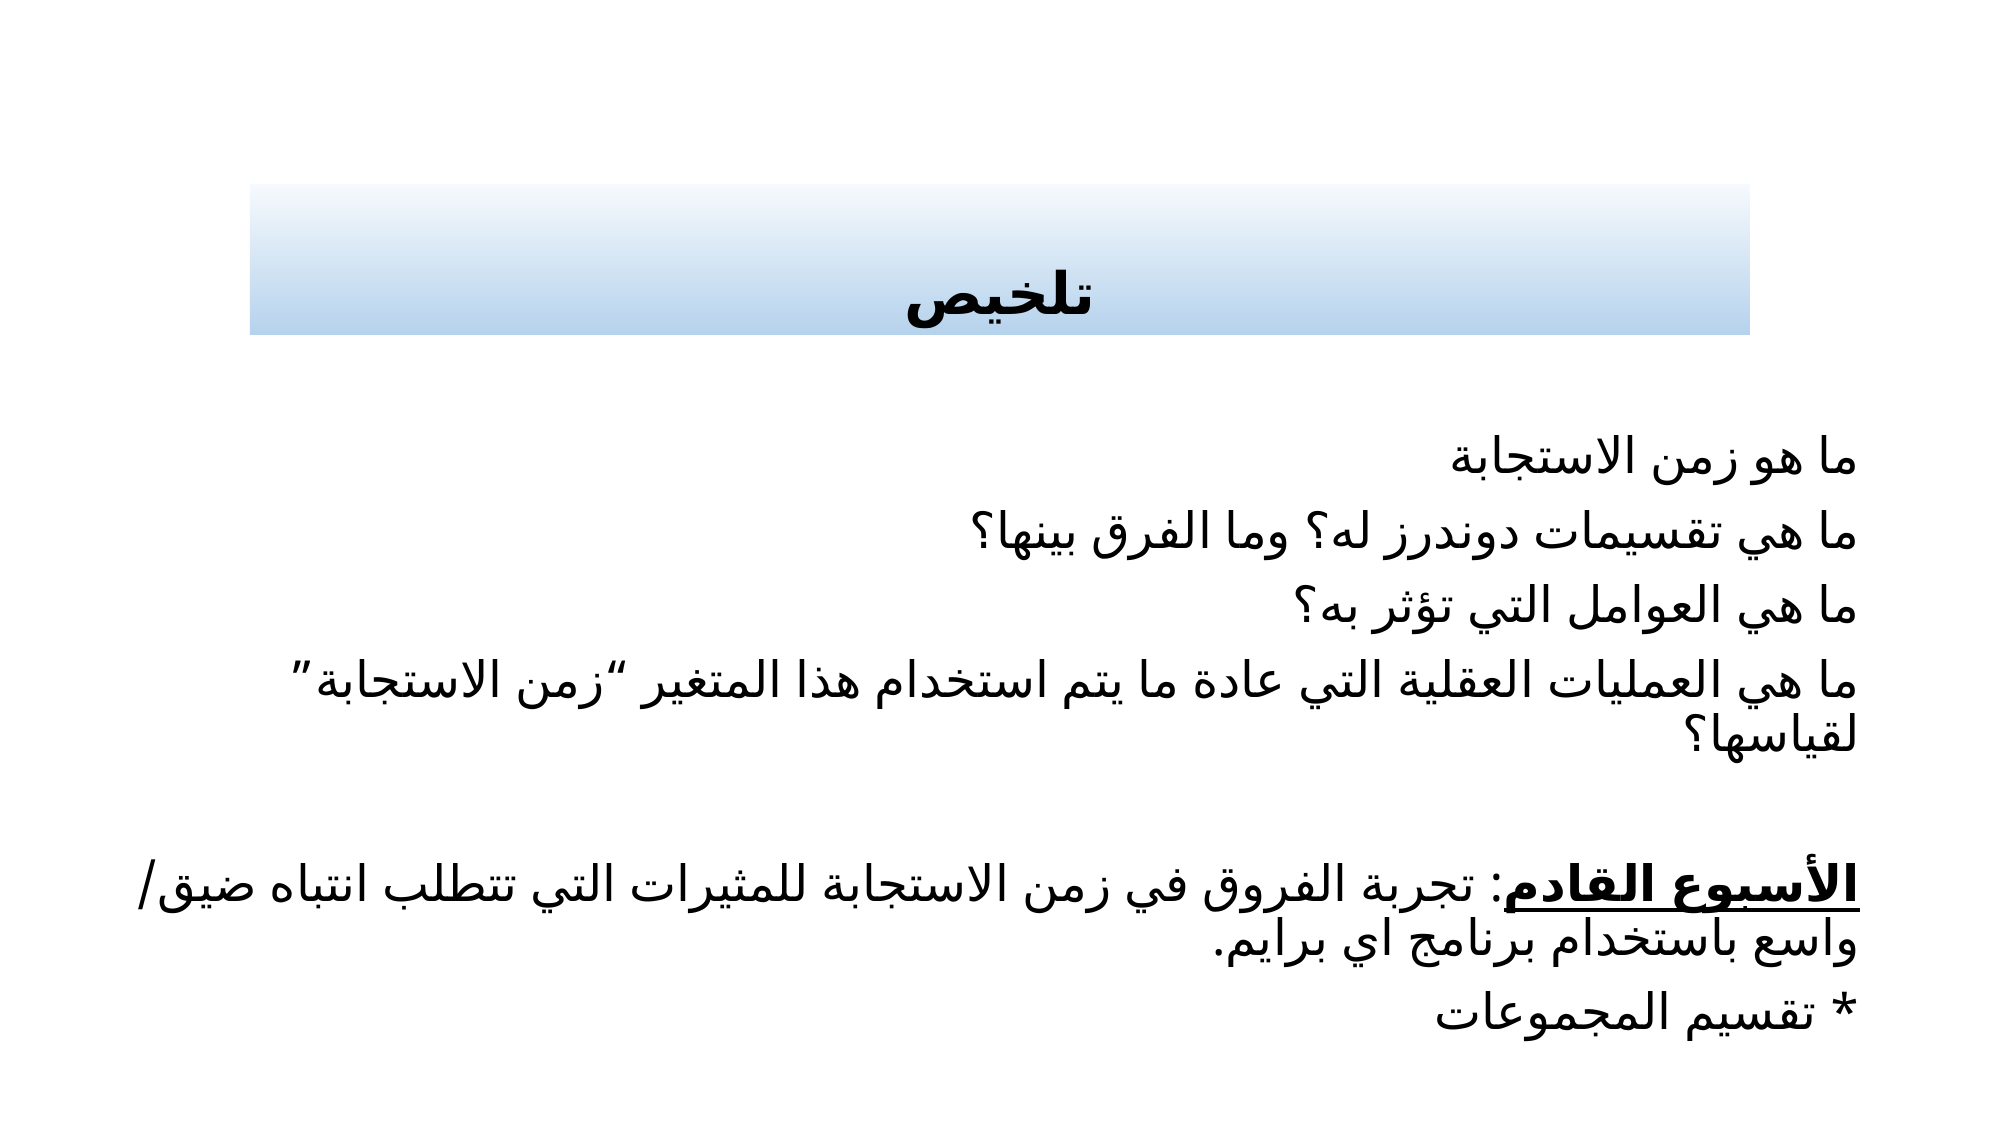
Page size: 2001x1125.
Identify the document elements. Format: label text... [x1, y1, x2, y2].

title تلخيص [249, 184, 1750, 335]
subtitle ما هو زمن الاستجابة ما هي تقسيمات دوندرز له؟ وما الفرق بينها؟ ما هي العوامل التي تؤثر به؟ ما هي العمليات العقلية التي عادة ما يتم استخدام هذا المتغير “زمن الاستجابة” لقياسها؟ الأسبوع القادم: تجربة الفروق في زمن الاستجابة للمثيرات التي تتطلب انتباه ضيق/ واسع باستخدام برنامج اي برايم. * تقسيم المجموعات [117, 422, 1875, 1076]
